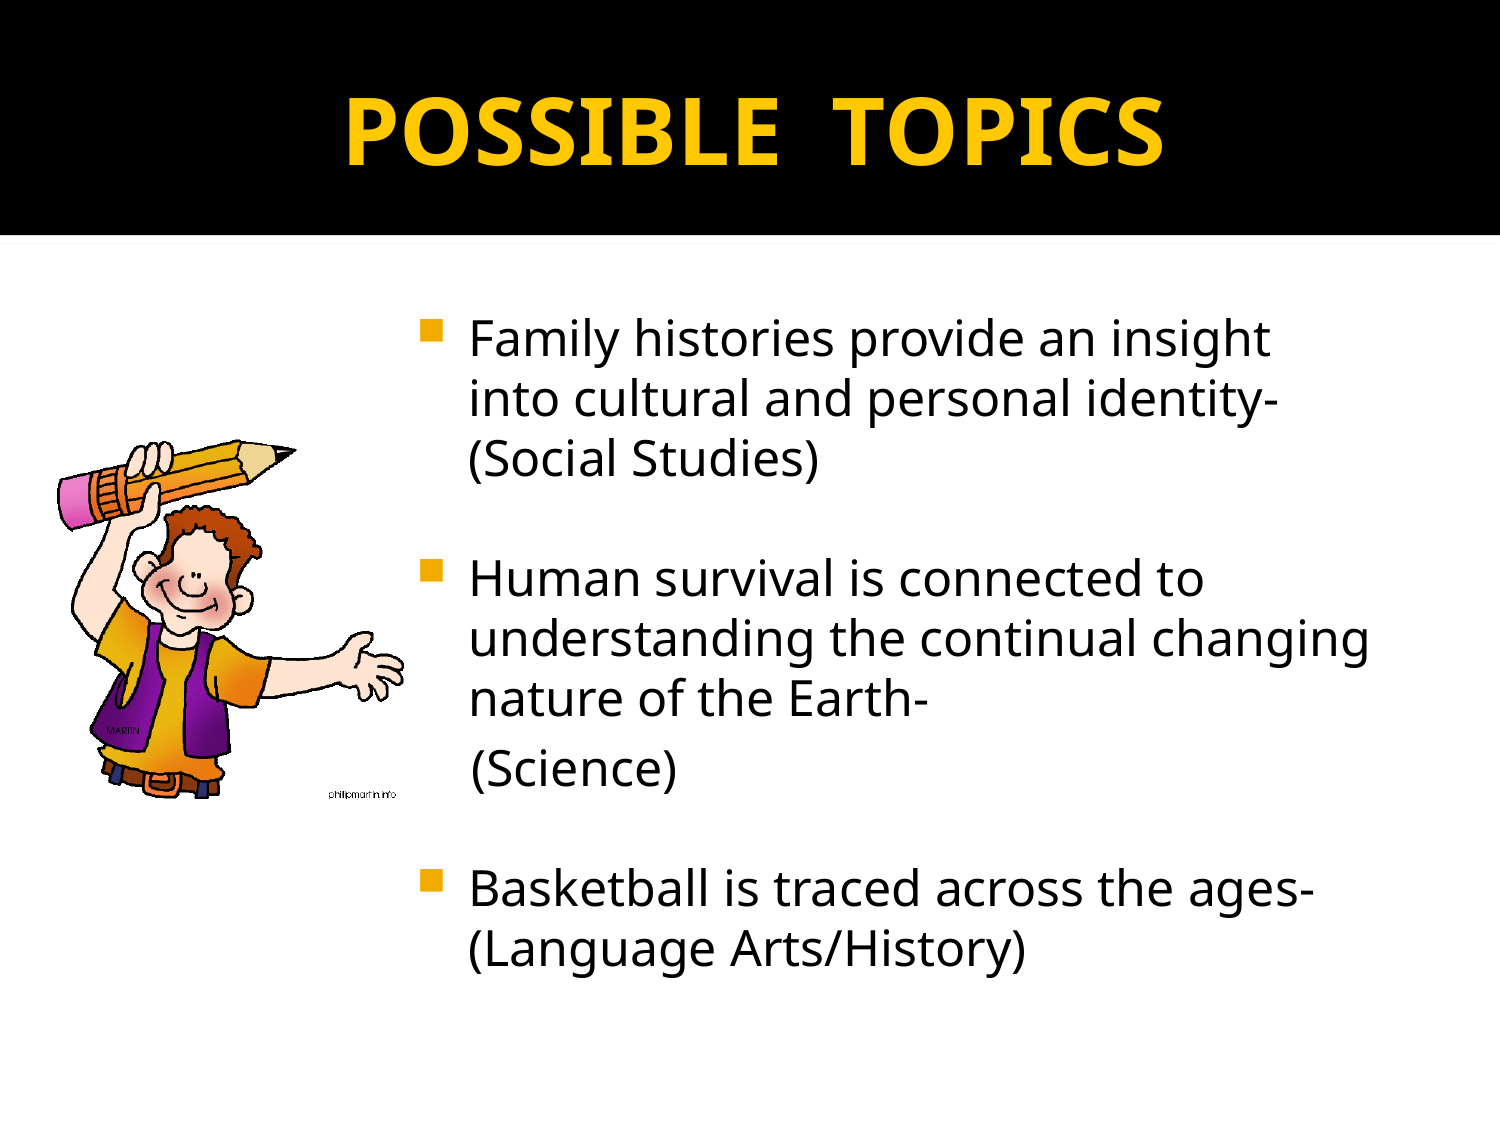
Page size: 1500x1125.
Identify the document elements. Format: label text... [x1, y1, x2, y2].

picture [49, 424, 413, 805]
title POSSIBLE TOPICS [75, 25, 1425, 231]
list Family histories provide an insight into cultural and personal identity- (Social Studies) Human survival is connected to understanding the continual changing nature of the Earth- (Science) Basketball is traced across the ages- (Language Arts/History) [387, 290, 1388, 1051]
